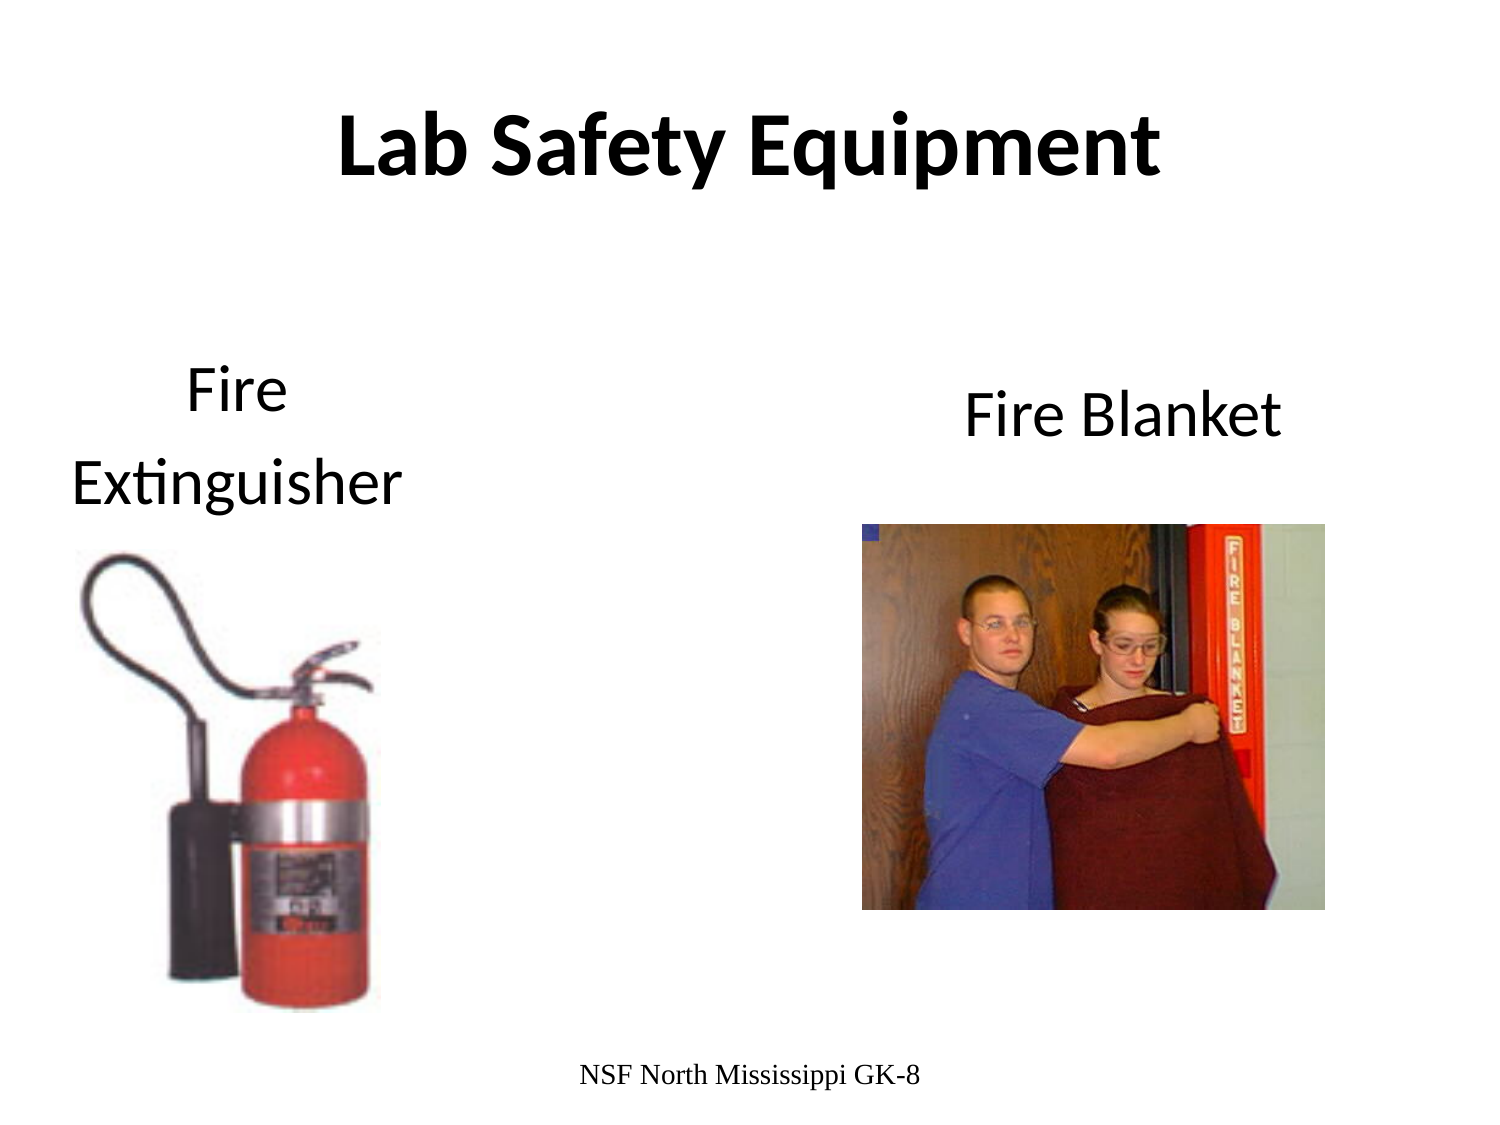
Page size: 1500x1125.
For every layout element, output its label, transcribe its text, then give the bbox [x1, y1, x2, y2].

picture [862, 524, 1326, 910]
footer NSF North Mississippi GK-8 [512, 1042, 988, 1103]
title Lab Safety Equipment [75, 45, 1425, 233]
picture [74, 549, 381, 1013]
list Fire Extinguisher [50, 337, 425, 513]
list Fire Blanket [887, 362, 1298, 469]
